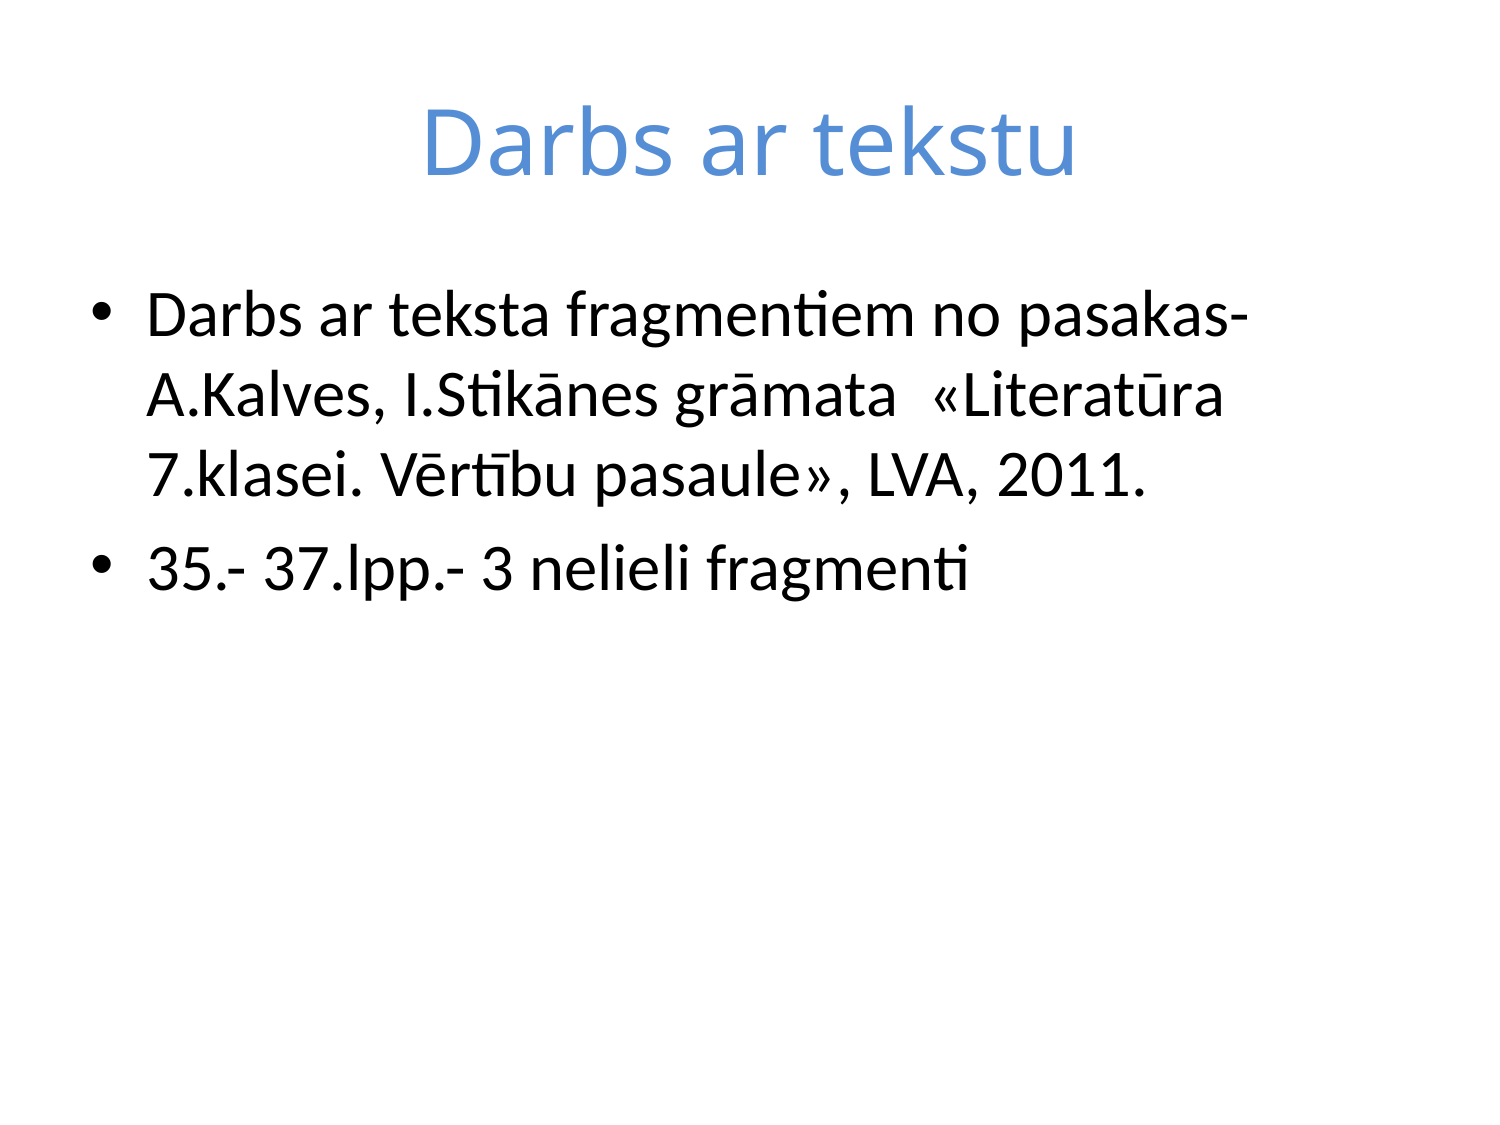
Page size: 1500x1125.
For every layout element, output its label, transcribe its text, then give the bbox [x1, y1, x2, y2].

list Darbs ar teksta fragmentiem no pasakas- A.Kalves, I.Stikānes grāmata «Literatūra 7.klasei. Vērtību pasaule», LVA, 2011. 35.- 37.lpp.- 3 nelieli fragmenti [75, 262, 1425, 1005]
title Darbs ar tekstu [75, 45, 1425, 233]
